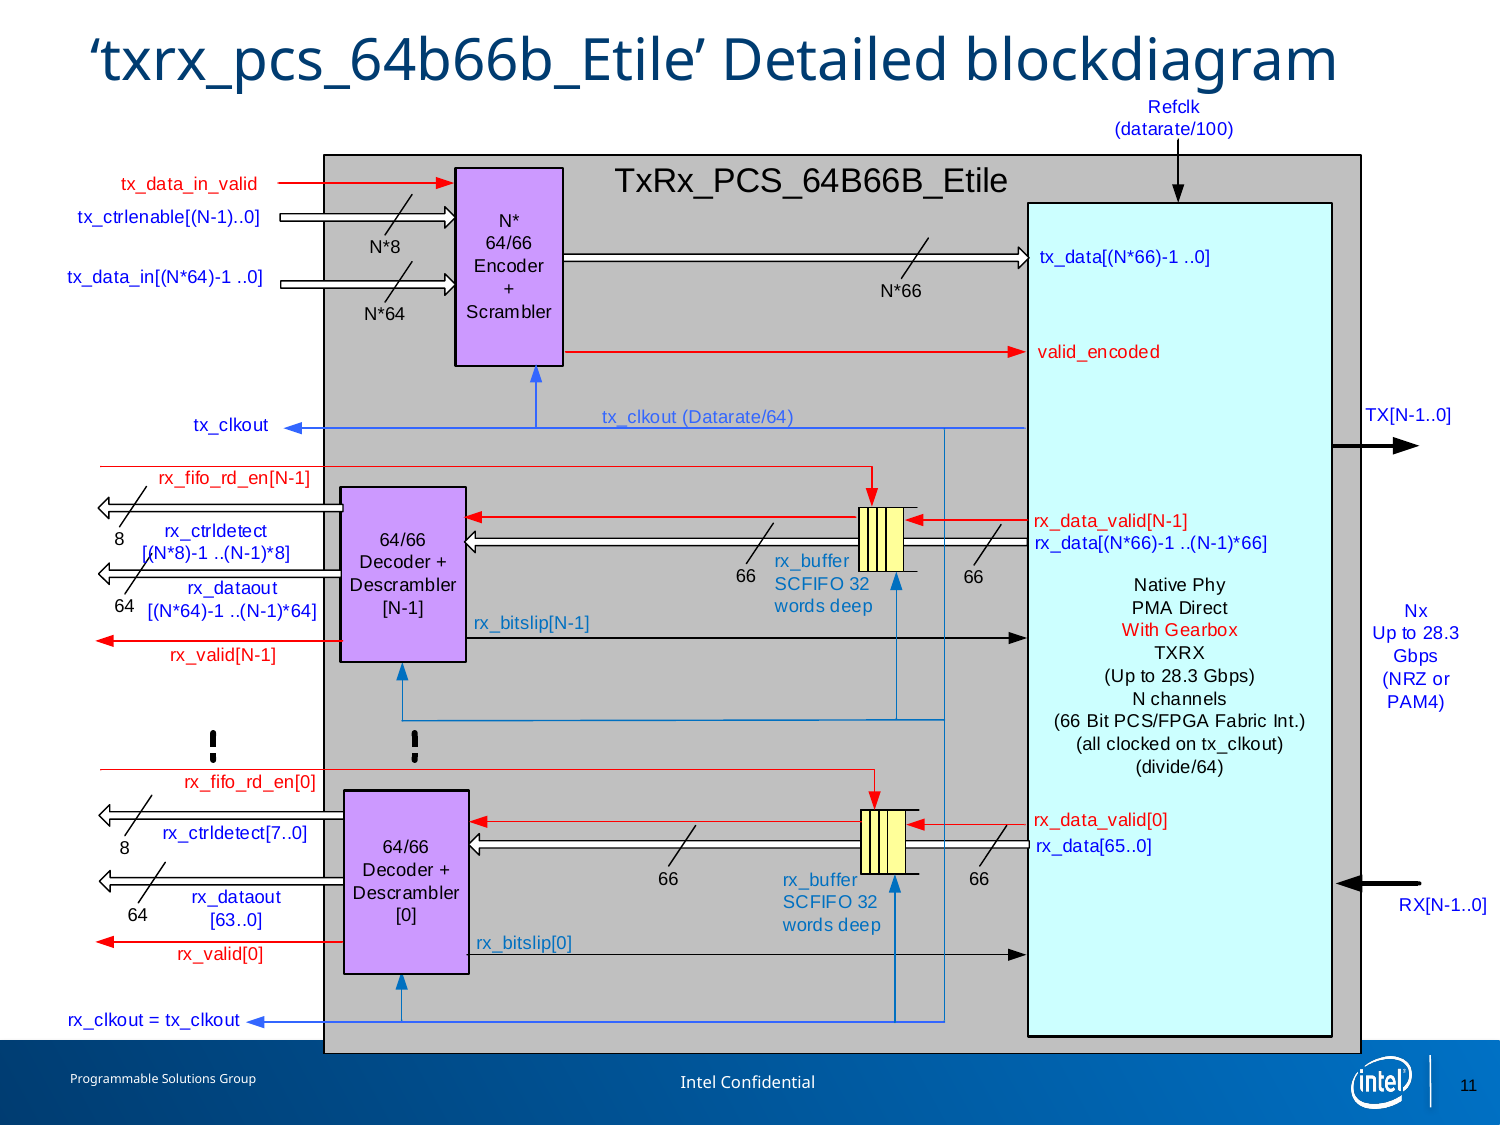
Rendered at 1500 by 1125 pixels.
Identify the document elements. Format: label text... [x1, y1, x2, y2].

slide_number 11 [1127, 1061, 1478, 1116]
picture [57, 90, 1496, 1054]
title ‘txrx_pcs_64b66b_Etile’ Detailed blockdiagram [90, 22, 1468, 89]
